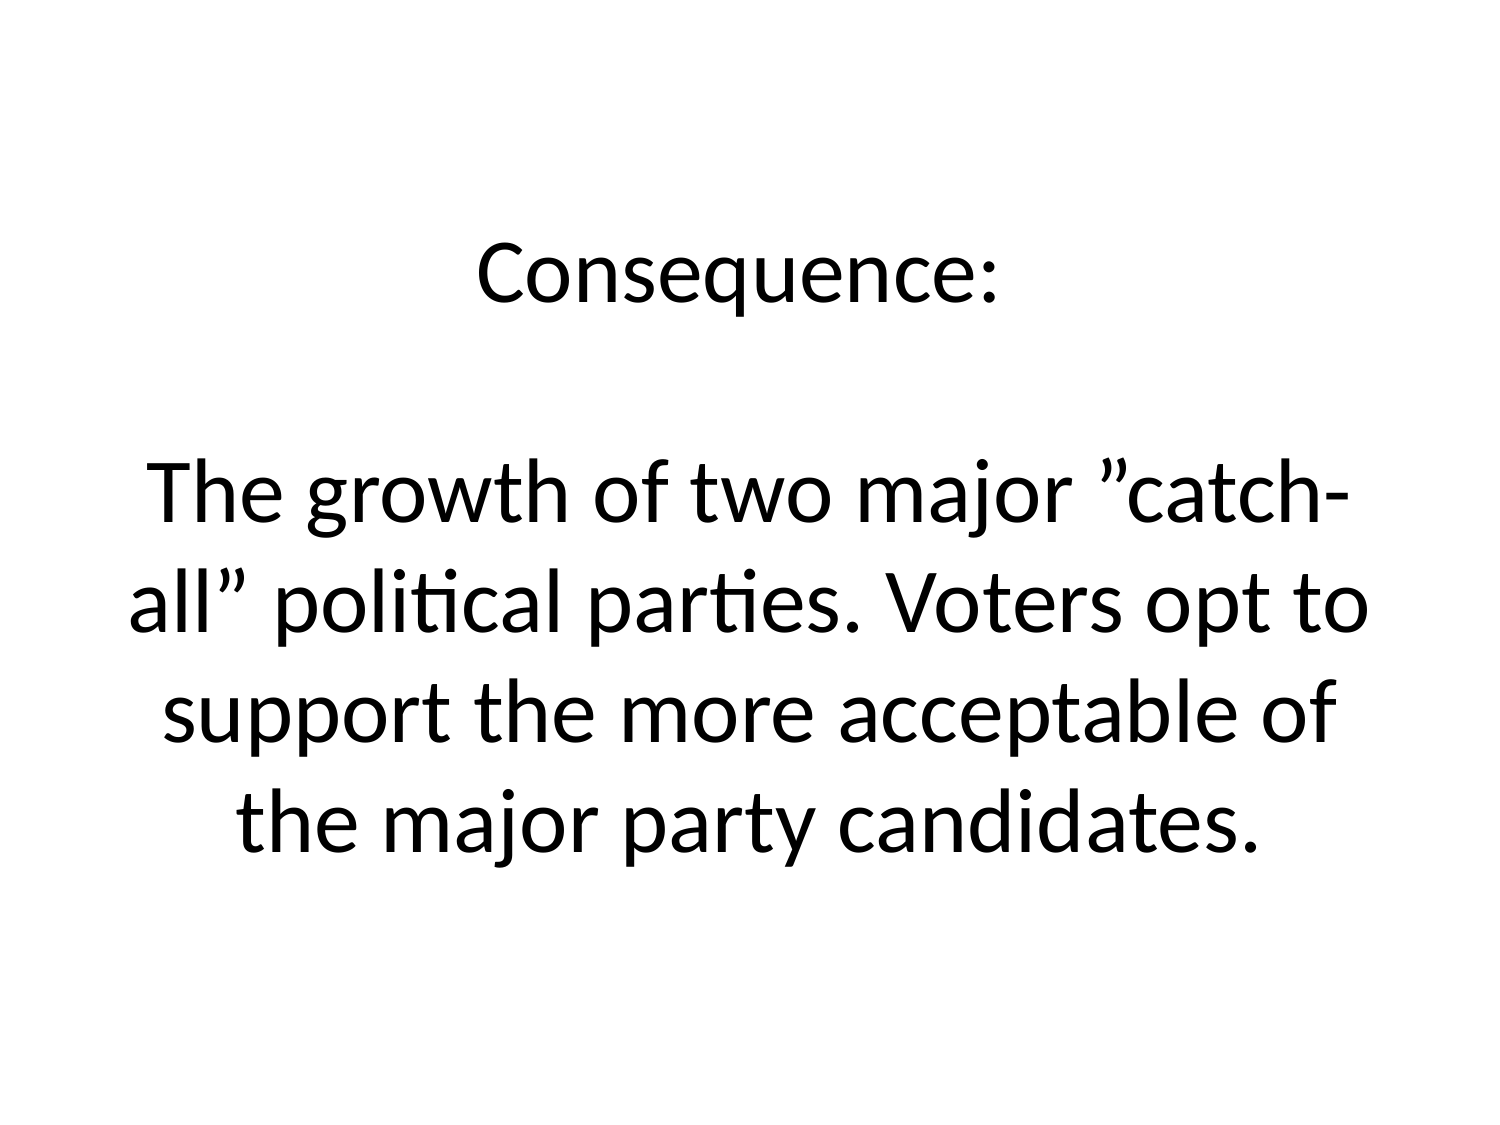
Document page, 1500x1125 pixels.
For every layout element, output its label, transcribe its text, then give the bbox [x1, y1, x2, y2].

title Consequence: The growth of two major ”catch-all” political parties. Voters opt to support the more acceptable of the major party candidates. [74, 44, 1426, 1038]
